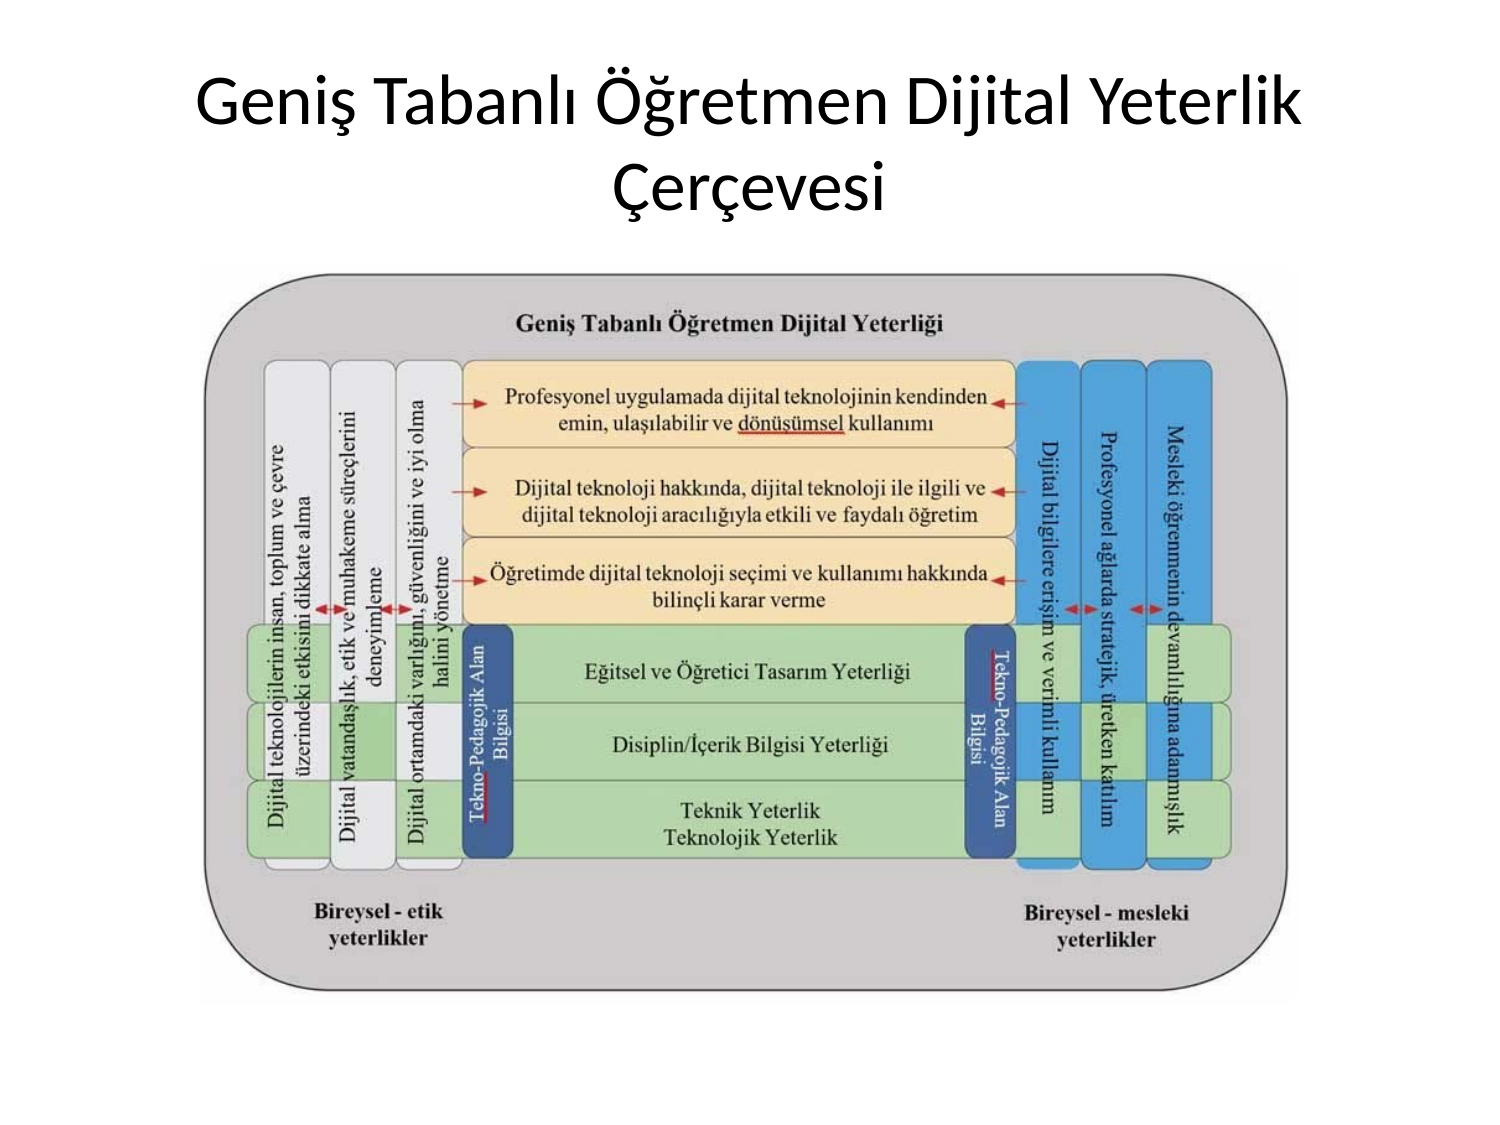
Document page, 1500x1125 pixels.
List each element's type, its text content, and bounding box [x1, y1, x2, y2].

title Geniş Tabanlı Öğretmen Dijital Yeterlik Çerçevesi [75, 45, 1425, 233]
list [200, 262, 1300, 1006]
